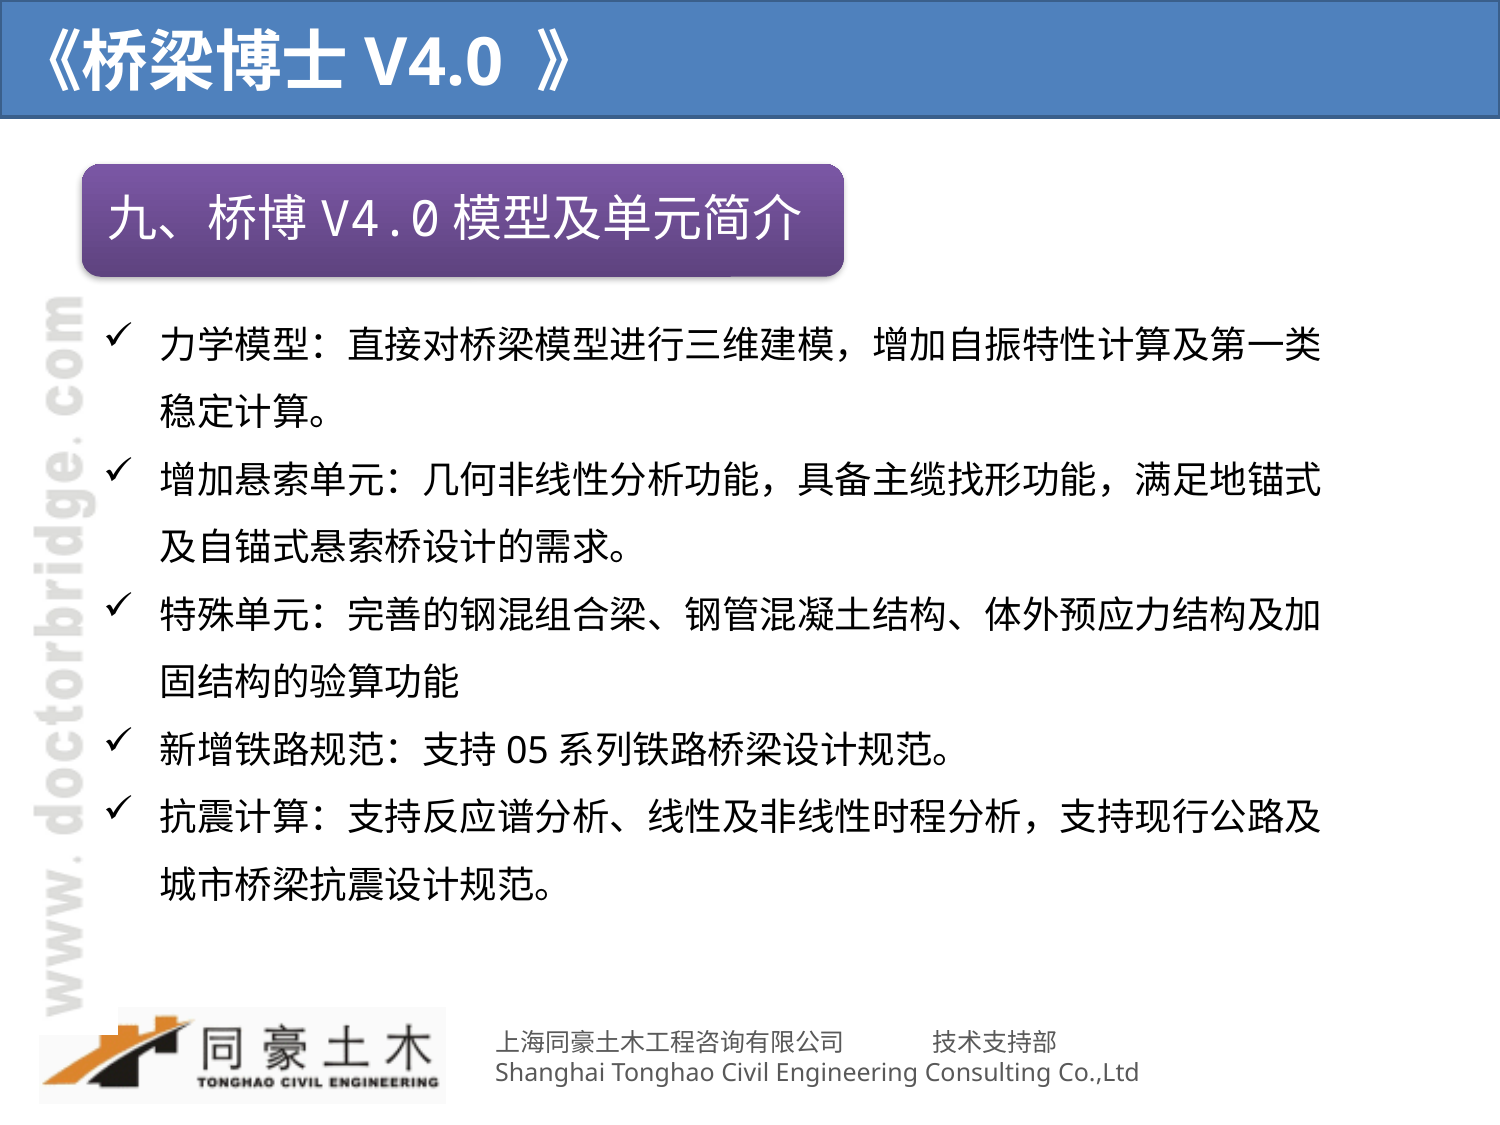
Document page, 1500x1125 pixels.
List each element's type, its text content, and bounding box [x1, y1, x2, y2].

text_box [81, 163, 844, 299]
text_box 上海同豪土木工程咨询有限公司 技术支持部 Shanghai Tonghao Civil Engineering Consulting Co.,Ltd [480, 1019, 1442, 1095]
picture [5, 290, 446, 1104]
text_box 力学模型：直接对桥梁模型进行三维建模，增加自振特性计算及第一类稳定计算。 增加悬索单元：几何非线性分析功能，具备主缆找形功能，满足地锚式及自锚式悬索桥设计的需求。 特殊单元：完善的钢混组合梁、钢管混凝土结构、体外预应力结构及加固结构的验算功能 新增铁路规范：支持05系列铁路桥梁设计规范。 抗震计算：支持反应谱分析、线性及非线性时程分析，支持现行公路及城市桥梁抗震设计规范。 [122, 290, 1353, 981]
text_box 《桥梁博士V4.0 》 [0, 0, 1500, 119]
